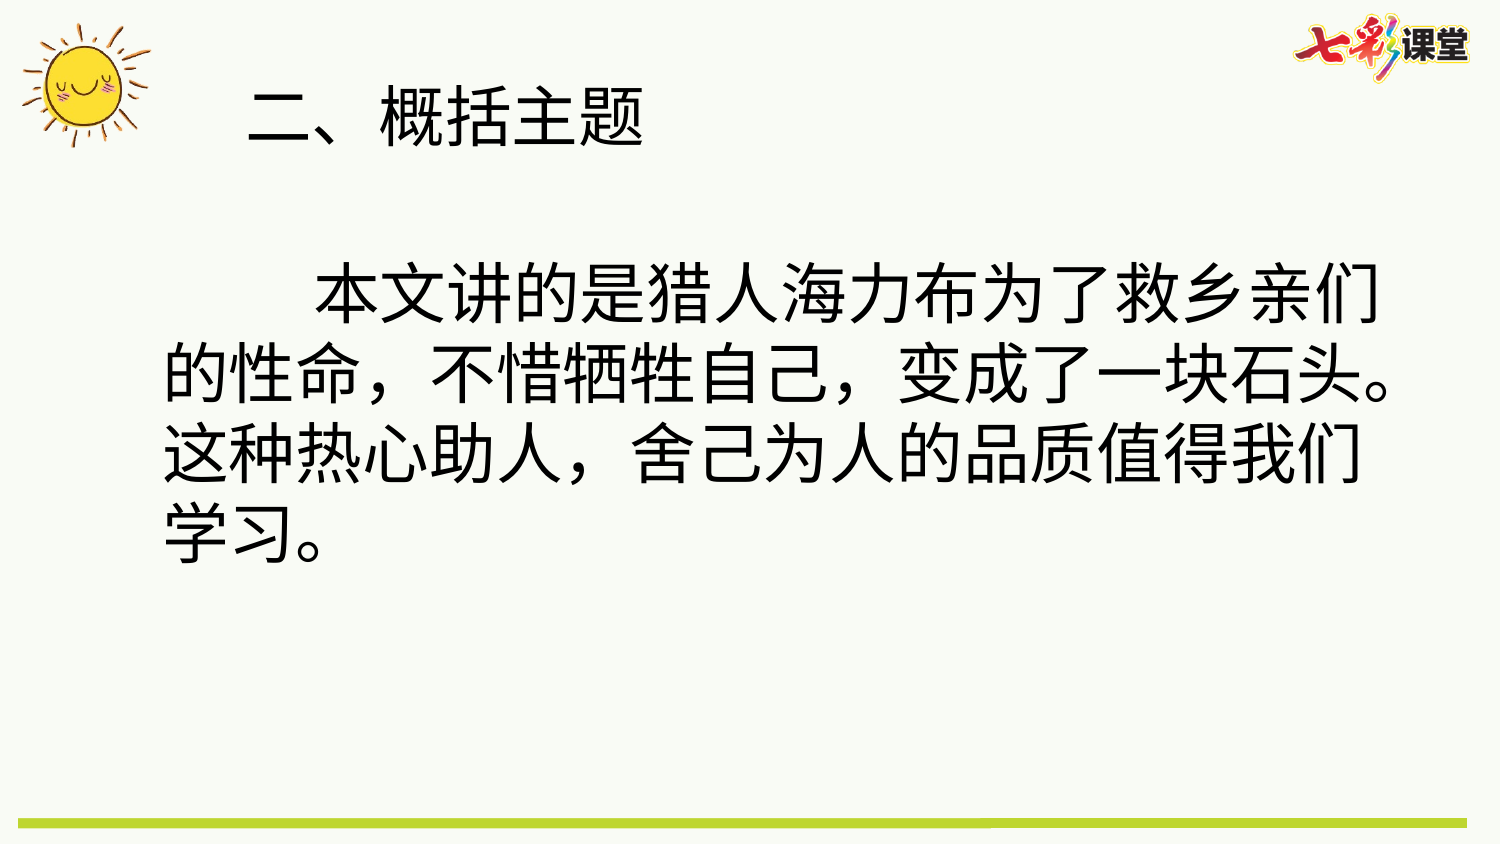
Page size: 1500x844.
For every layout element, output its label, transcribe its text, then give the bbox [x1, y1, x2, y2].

picture [18, 771, 1467, 844]
text_box 二、概括主题 [230, 67, 675, 163]
picture [1291, 9, 1472, 87]
picture [0, 0, 173, 172]
text_box 本文讲的是猎人海力布为了救乡亲们的性命，不惜牺牲自己，变成了一块石头。这种热心助人，舍己为人的品质值得我们学习。 [147, 244, 1412, 580]
